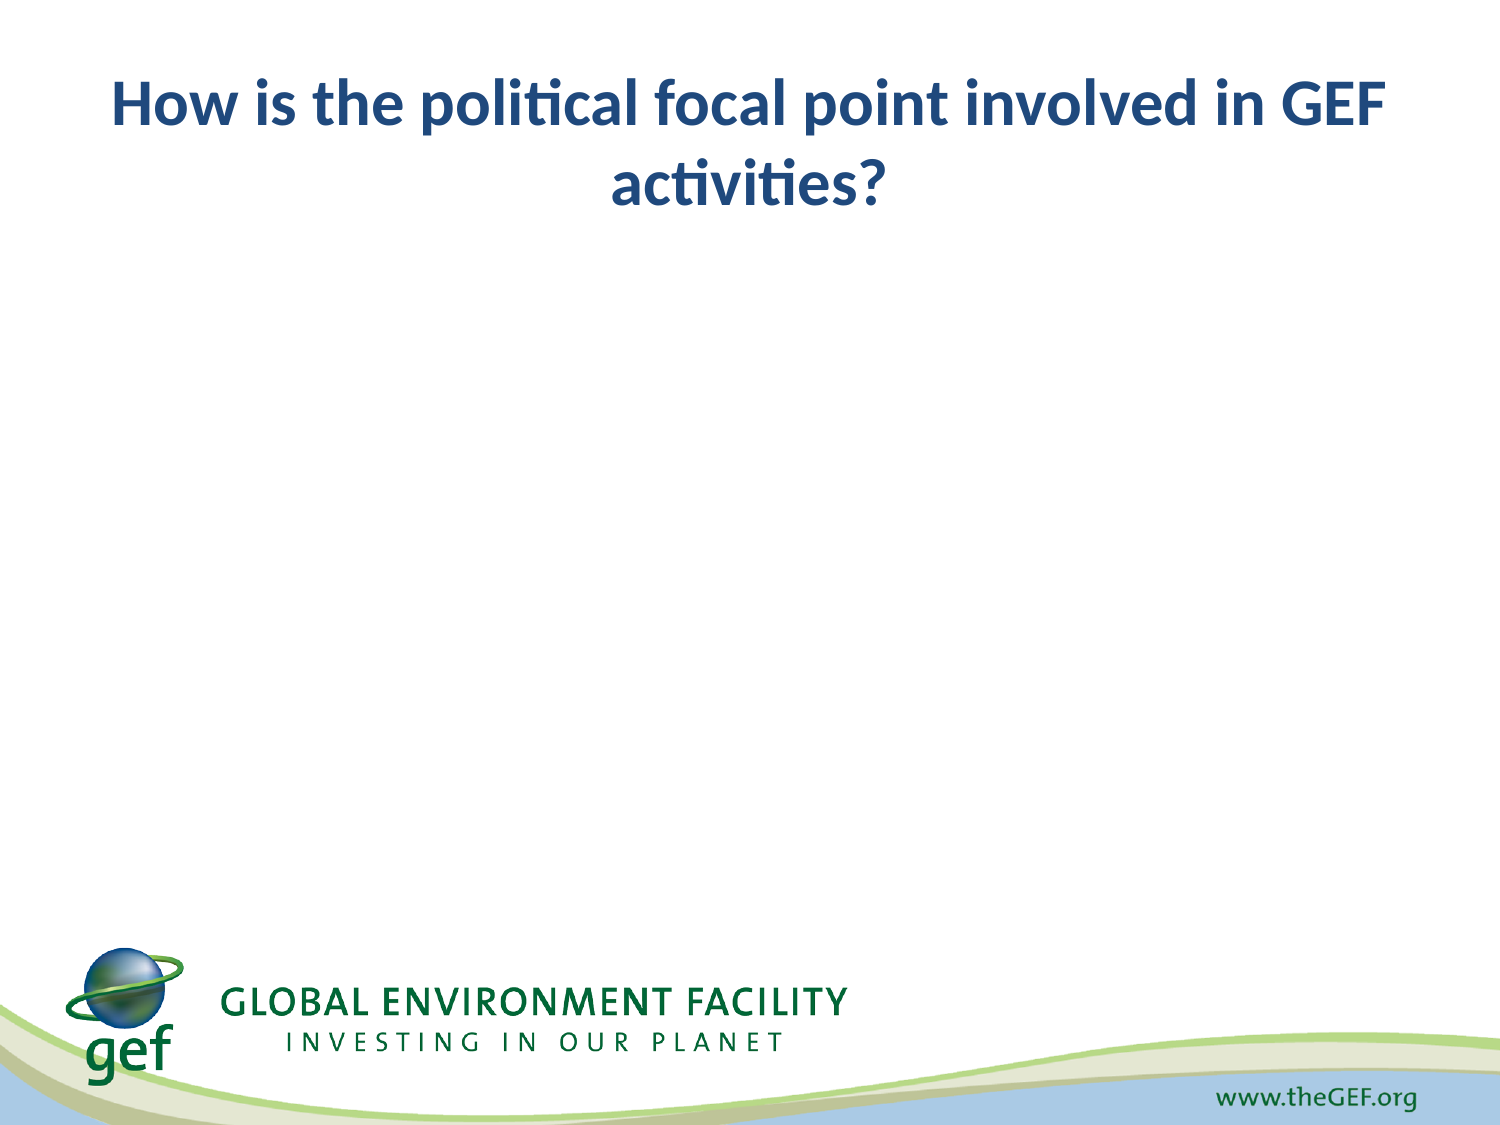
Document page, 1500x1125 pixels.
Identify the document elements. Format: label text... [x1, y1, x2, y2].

picture [0, 920, 1500, 1125]
title How is the political focal point involved in GEF activities? [74, 44, 1426, 233]
